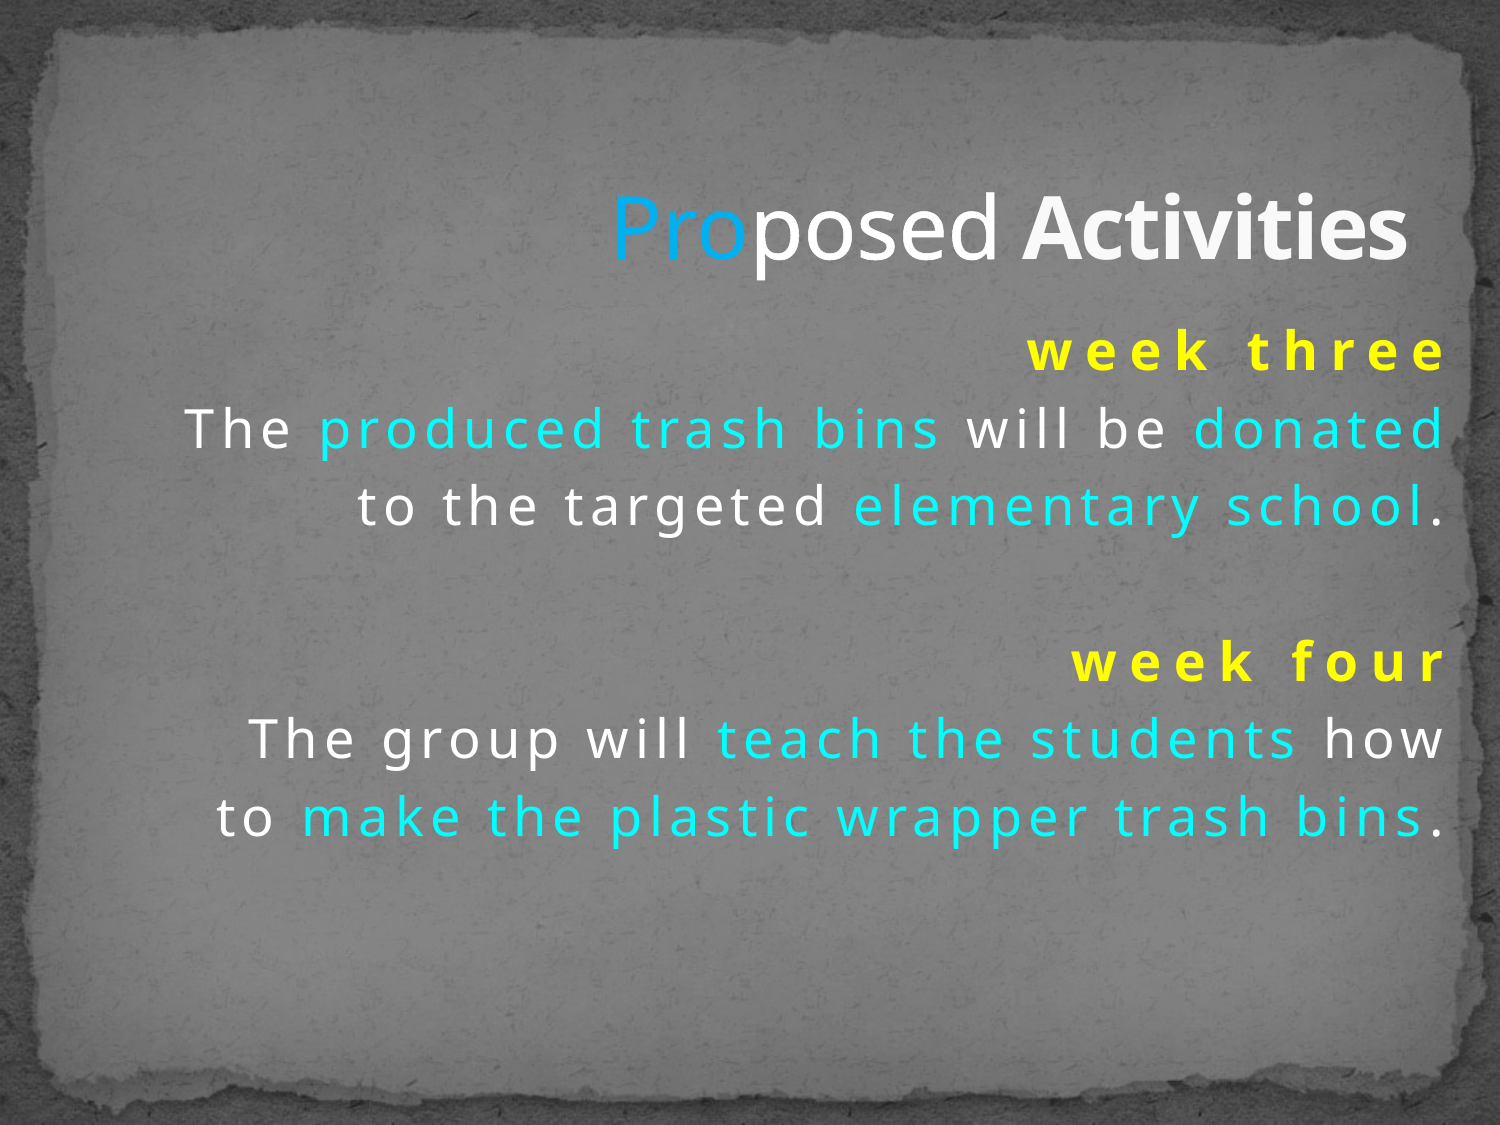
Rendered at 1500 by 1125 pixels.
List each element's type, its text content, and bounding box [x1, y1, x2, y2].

title Proposed Activities [74, 125, 1425, 285]
list week three The produced trash bins will be donated to the targeted elementary school. week four The group will teach the students how to make the plastic wrapper trash bins. [11, 309, 1459, 1012]
